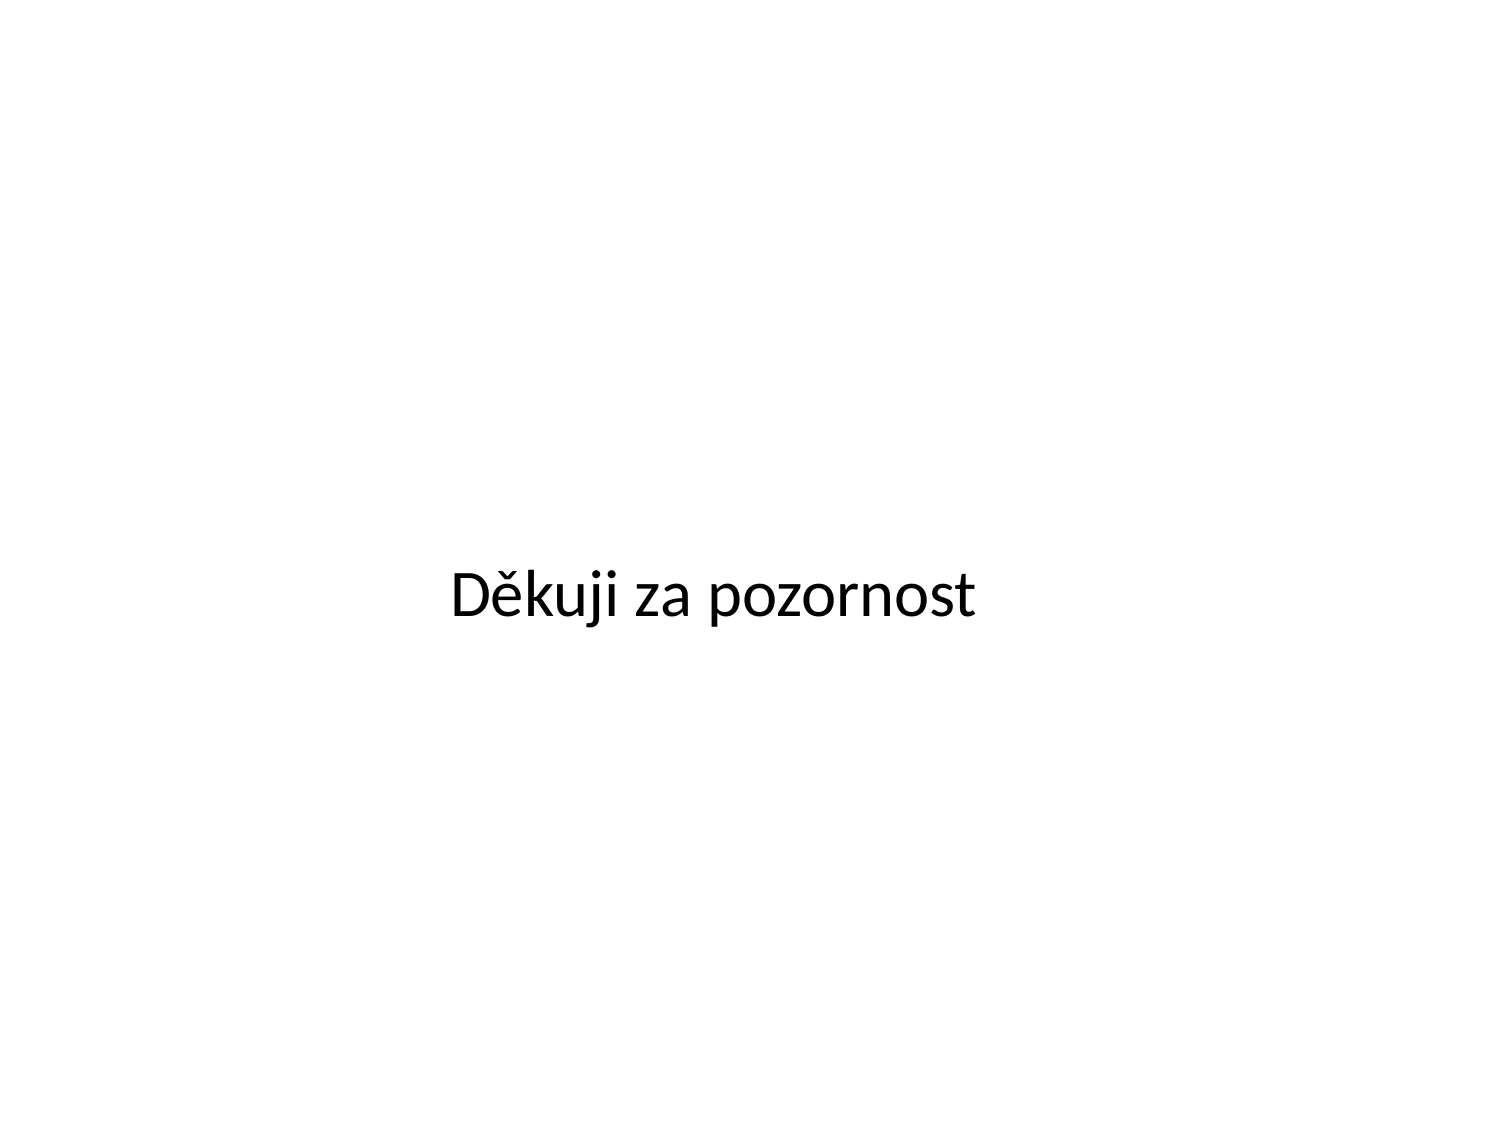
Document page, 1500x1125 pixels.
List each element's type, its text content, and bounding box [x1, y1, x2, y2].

list Děkuji za pozornost [75, 262, 1425, 1005]
